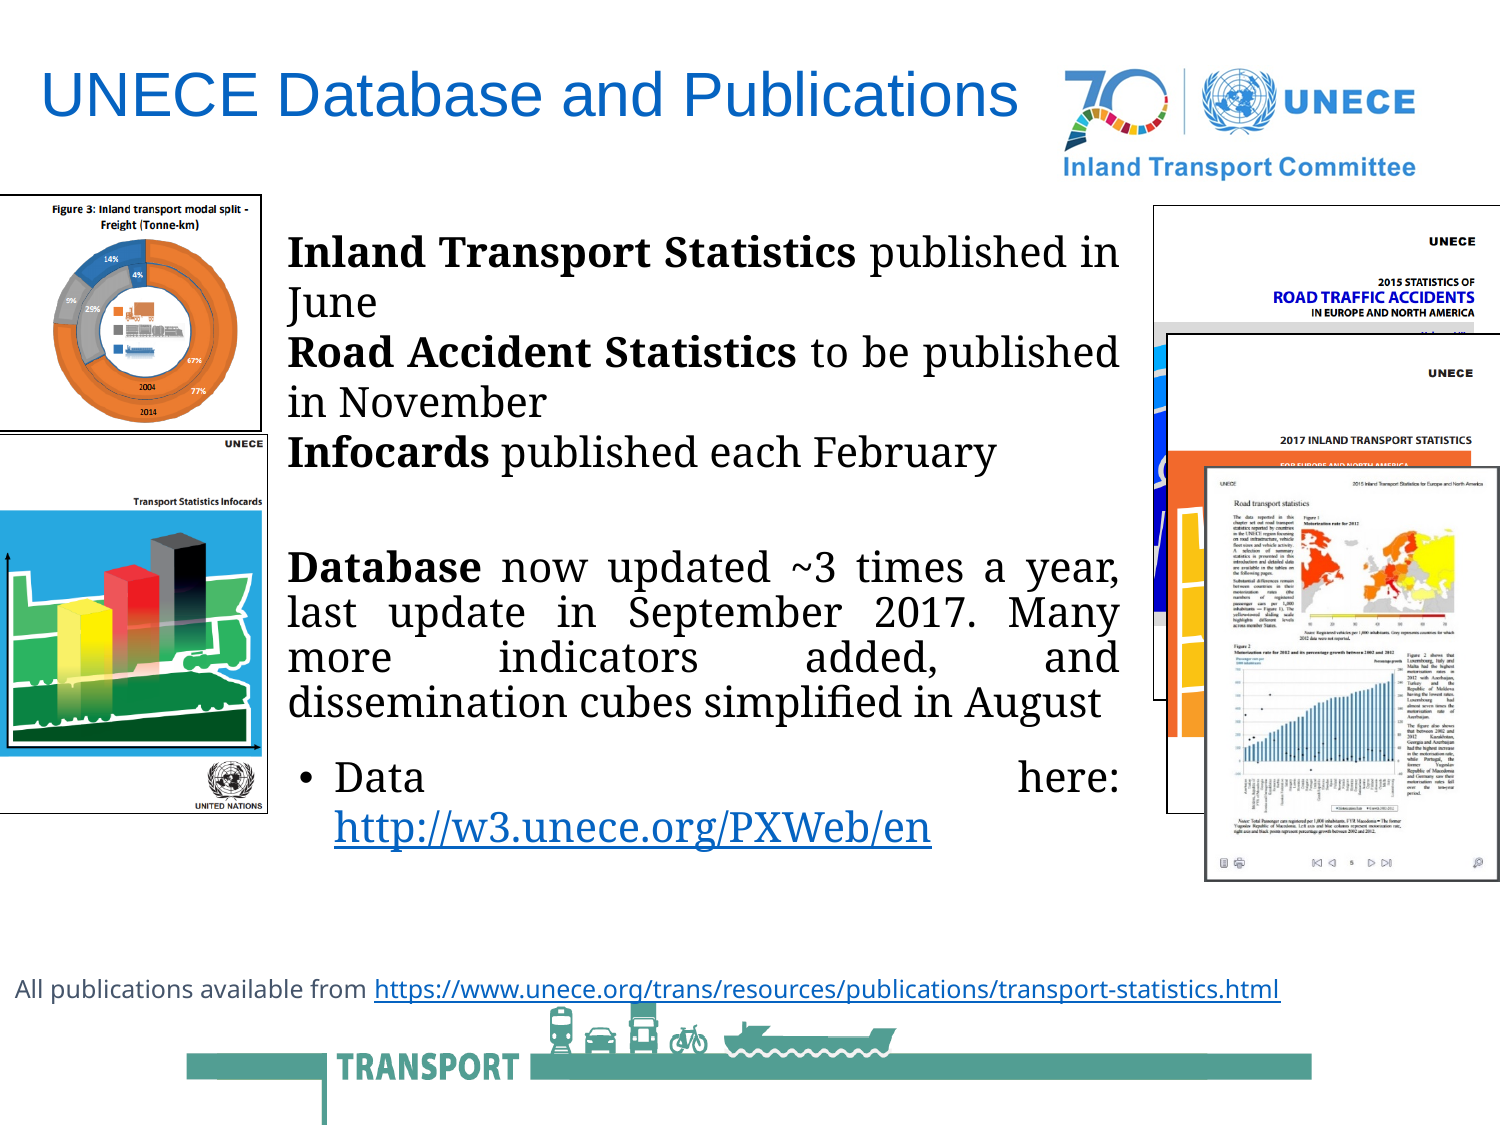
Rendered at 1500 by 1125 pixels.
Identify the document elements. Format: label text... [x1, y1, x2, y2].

text_box UNECE Database and Publications [40, 62, 1069, 152]
text_box All publications available from https://www.unece.org/trans/resources/publications/transport-statistics.html [0, 966, 1306, 1016]
picture [0, 435, 267, 813]
picture [1056, 65, 1422, 182]
picture [0, 195, 261, 431]
picture [186, 987, 1312, 1125]
picture [1154, 205, 1500, 882]
text_box Inland Transport Statistics published in June Road Accident Statistics to be published in November Infocards published each February Database now updated ~3 times a year, last update in September 2017. Many more indicators added, and dissemination cubes simplified in August Data here: http://w3.unece.org/PXWeb/en [287, 225, 1121, 937]
